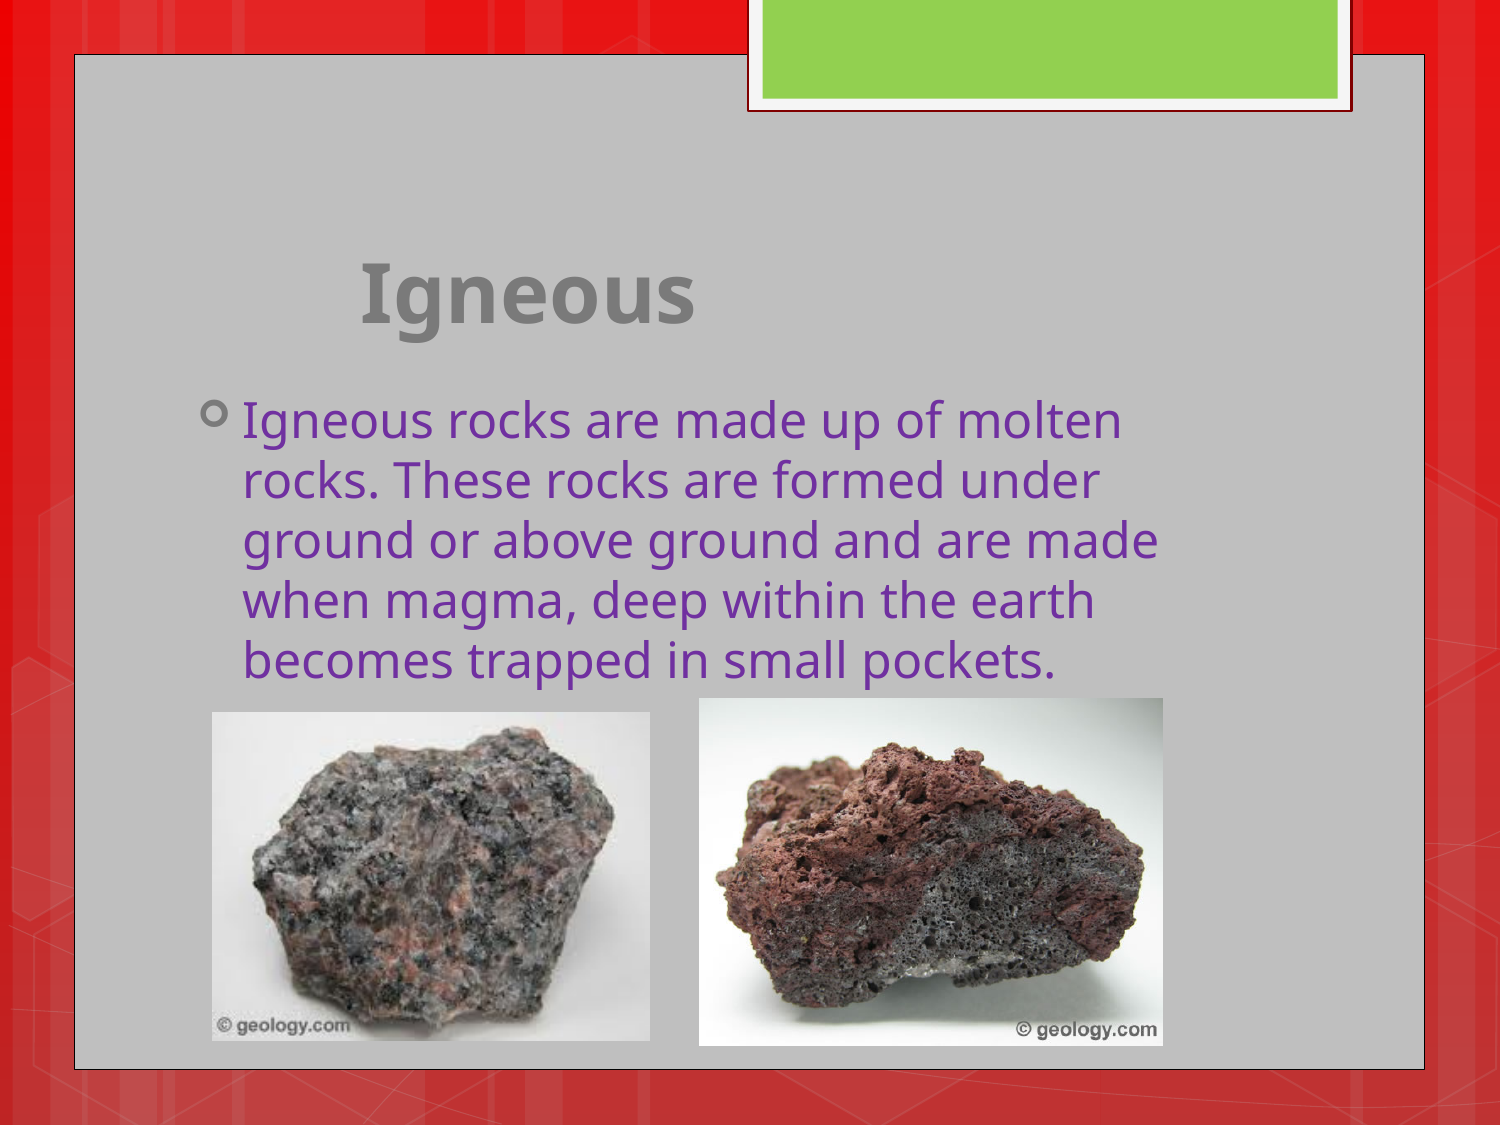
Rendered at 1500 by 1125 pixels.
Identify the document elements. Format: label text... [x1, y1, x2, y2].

picture [212, 712, 651, 1041]
list Igneous rocks are made up of molten rocks. These rocks are formed under ground or above ground and are made when magma, deep within the earth becomes trapped in small pockets. [171, 381, 1283, 957]
title Igneous [345, 160, 1499, 349]
picture [699, 698, 1163, 1047]
